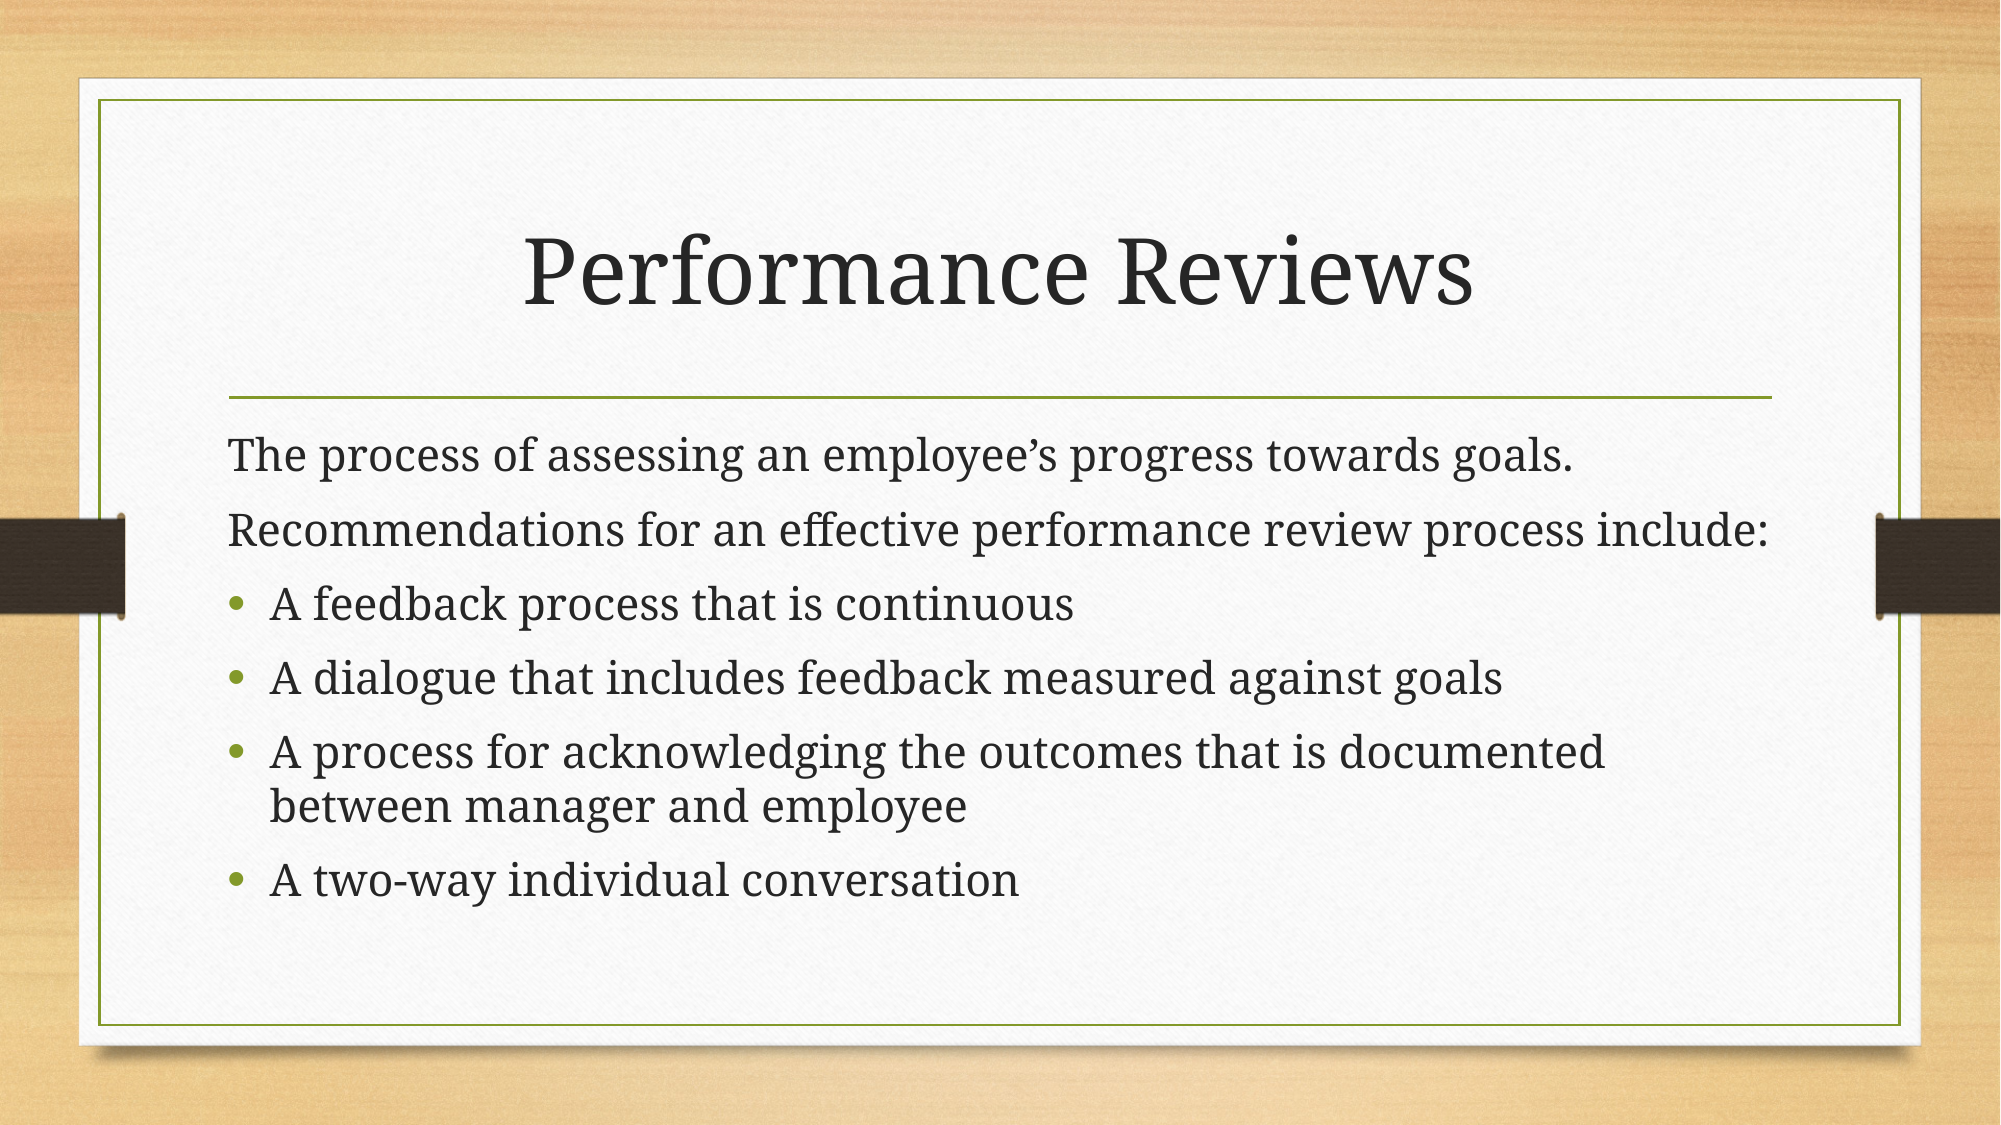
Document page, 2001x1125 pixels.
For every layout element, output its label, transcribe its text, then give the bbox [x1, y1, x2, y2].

list The process of assessing an employee’s progress towards goals. Recommendations for an effective performance review process include: A feedback process that is continuous A dialogue that includes feedback measured against goals A process for acknowledging the outcomes that is documented between manager and employee A two-way individual conversation [212, 419, 1788, 964]
picture [0, 0, 2001, 1125]
title Performance Reviews [212, 161, 1788, 375]
